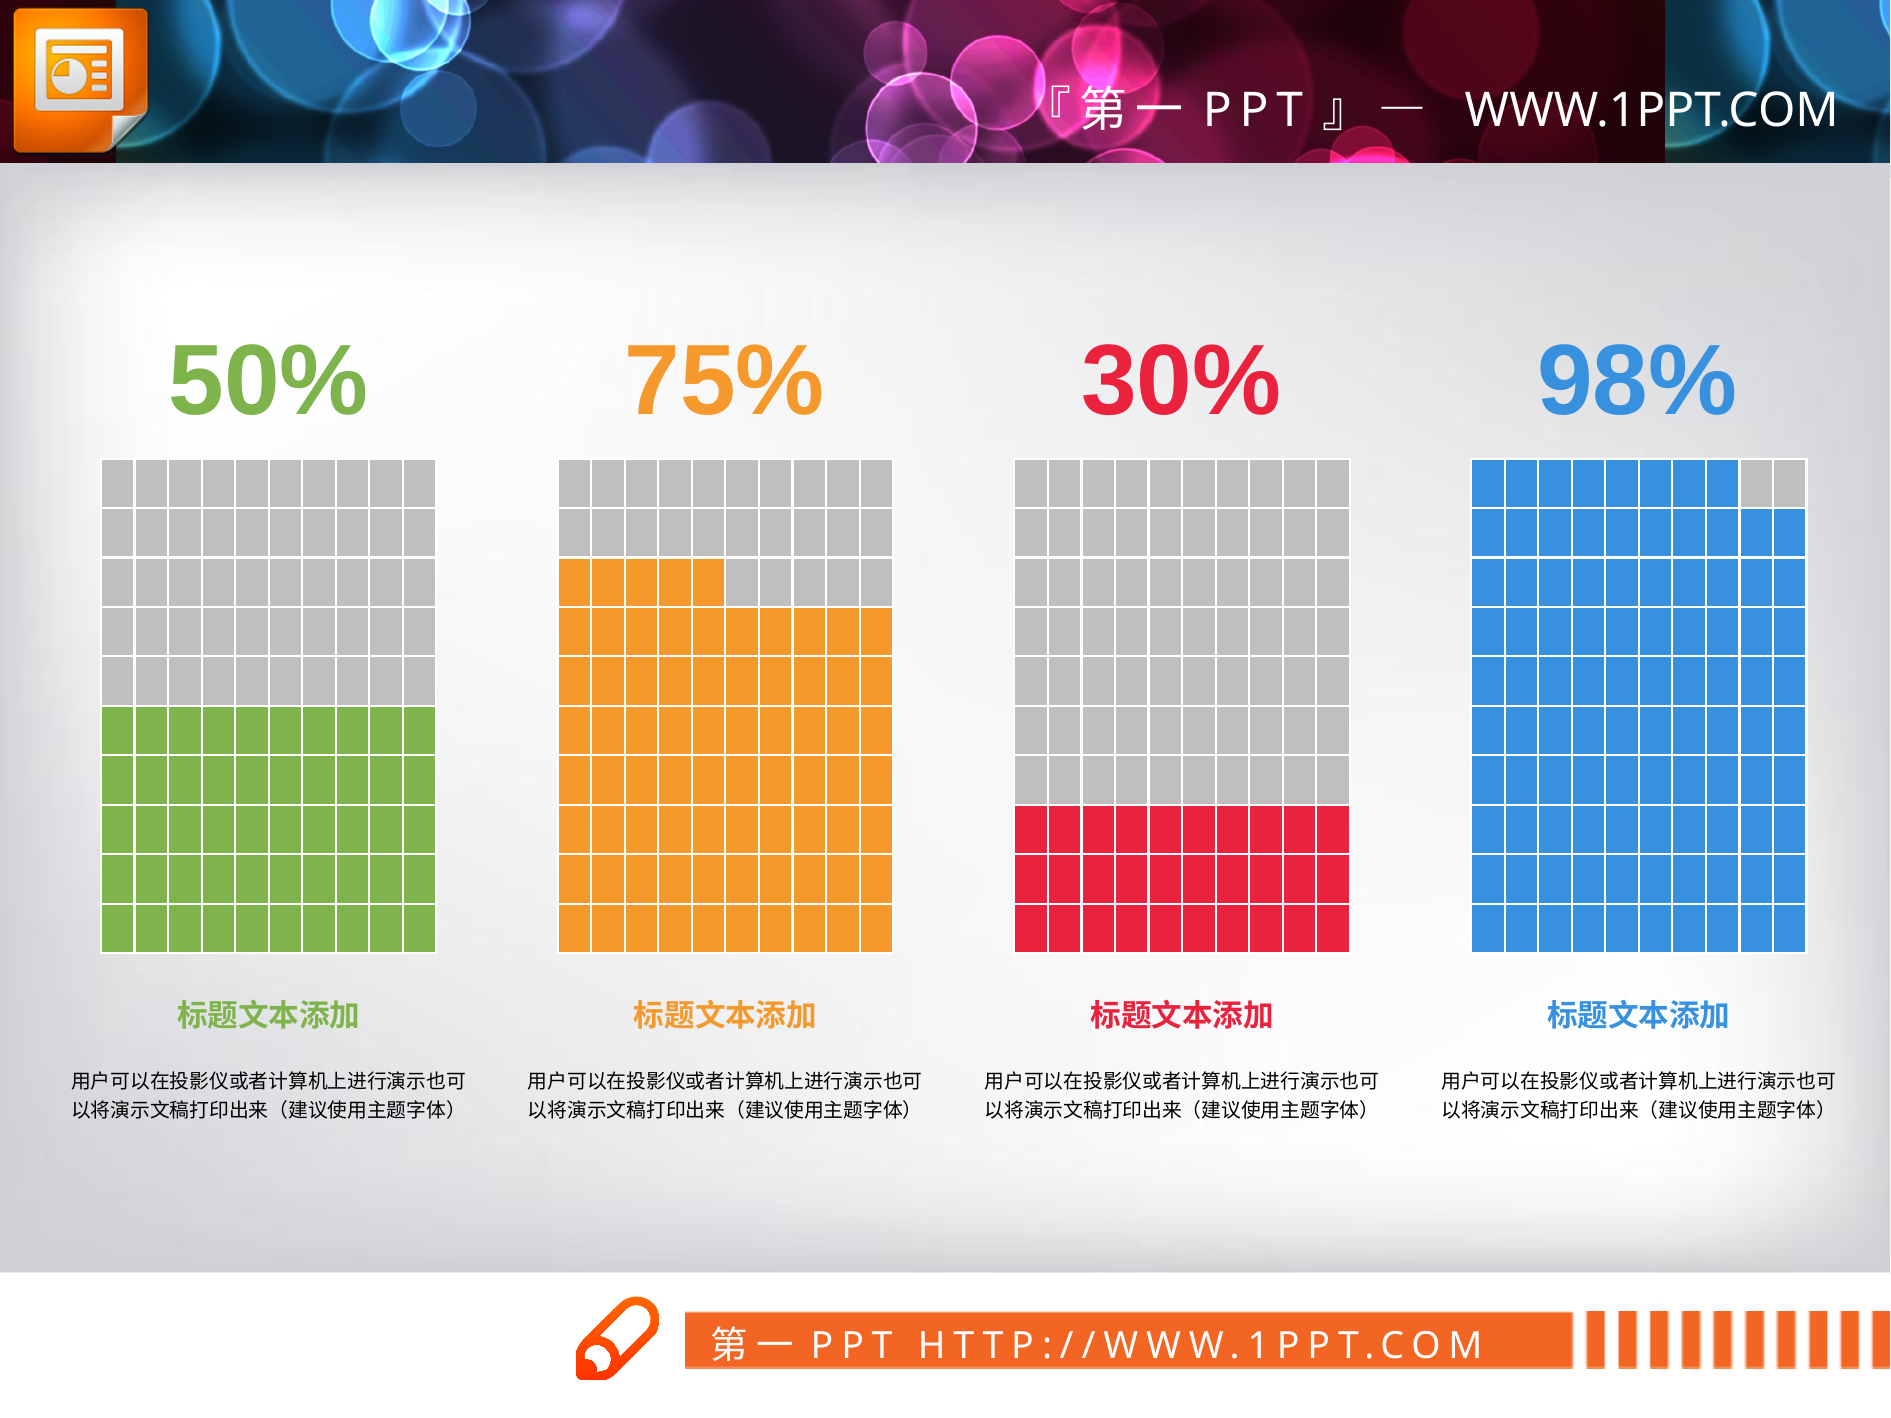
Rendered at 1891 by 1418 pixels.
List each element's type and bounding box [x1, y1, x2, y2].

text_box [984, 306, 1381, 1136]
text_box [1440, 306, 1837, 1136]
picture [685, 1311, 1891, 1369]
text_box [70, 306, 467, 1136]
text_box [527, 306, 924, 1136]
picture [0, 0, 1891, 1275]
